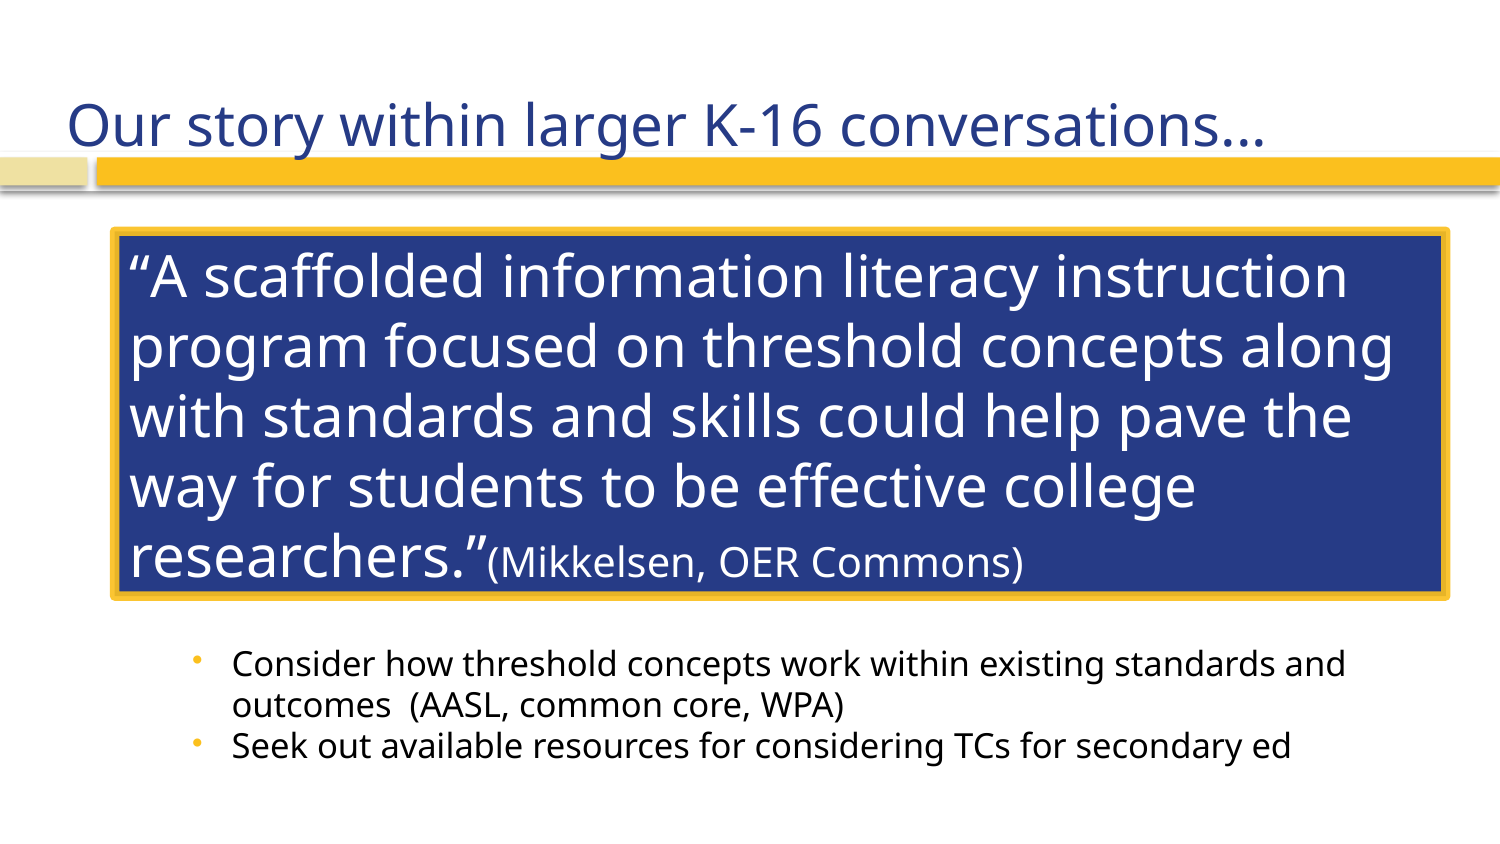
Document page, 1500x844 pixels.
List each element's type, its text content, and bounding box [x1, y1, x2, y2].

title Our story within larger K-16 conversations... [51, 72, 1449, 167]
list Consider how threshold concepts work within existing standards and outcomes (AASL, common core, WPA) Seek out available resources for considering TCs for secondary ed [127, 598, 1423, 783]
text_box “A scaffolded information literacy instruction program focused on threshold concepts along with standards and skills could help pave the way for students to be effective college researchers.”(Mikkelsen, OER Commons) [113, 230, 1447, 598]
